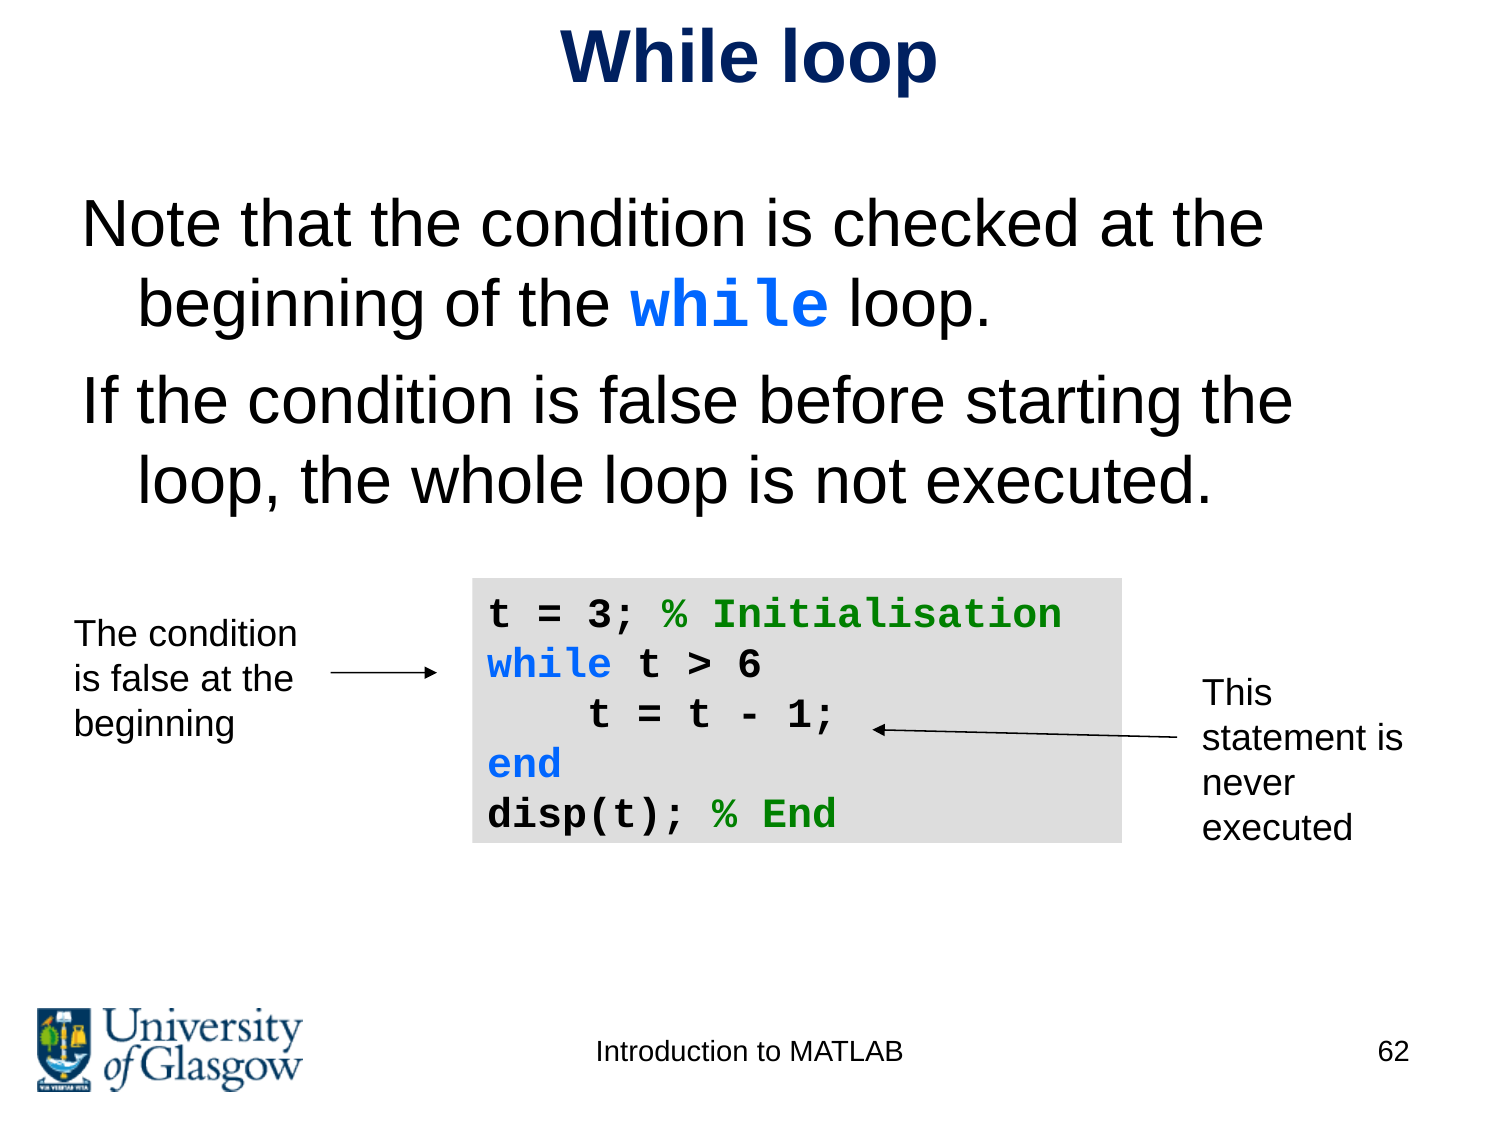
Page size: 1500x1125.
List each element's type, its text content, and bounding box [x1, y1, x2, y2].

title While loop [0, 0, 1500, 141]
slide_number 62 [1074, 1024, 1425, 1103]
text_box t = 3; % Initialisation while t > 6 t = t - 1; end disp(t); % End [472, 578, 1122, 843]
list Note that the condition is checked at the beginning of the while loop. If the condition is false before starting the loop, the whole loop is not executed. [66, 172, 1424, 916]
picture [37, 1008, 303, 1092]
text_box [872, 723, 1178, 738]
text_box [331, 666, 437, 679]
text_box The condition is false at the beginning [58, 601, 331, 752]
footer Introduction to MATLAB [512, 1024, 988, 1103]
text_box This statement is never executed [1187, 660, 1460, 855]
